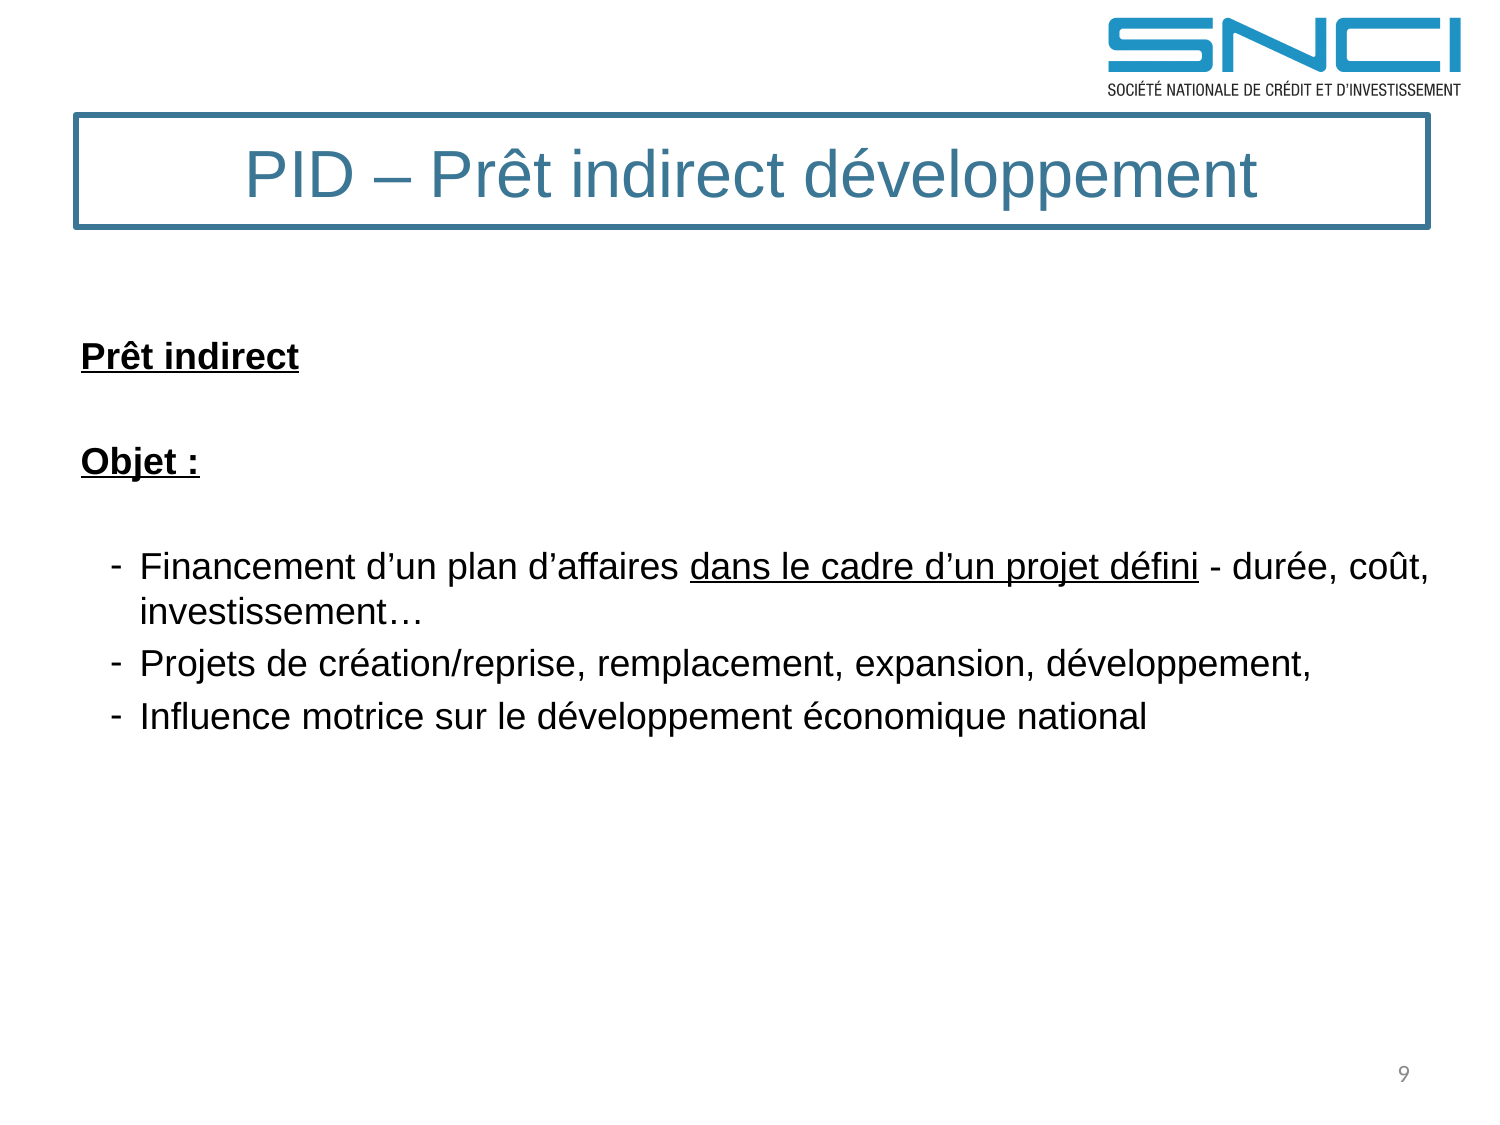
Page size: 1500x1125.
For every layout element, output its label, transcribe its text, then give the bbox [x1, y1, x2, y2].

slide_number 9 [1074, 1042, 1425, 1103]
title PID – Prêt indirect développement [74, 113, 1430, 229]
picture [1105, 14, 1465, 100]
list Prêt indirect Objet : Financement d’un plan d’affaires dans le cadre d’un projet défini - durée, coût, investissement… Projets de création/reprise, remplacement, expansion, développement, Influence motrice sur le développement économique national [65, 324, 1495, 1010]
